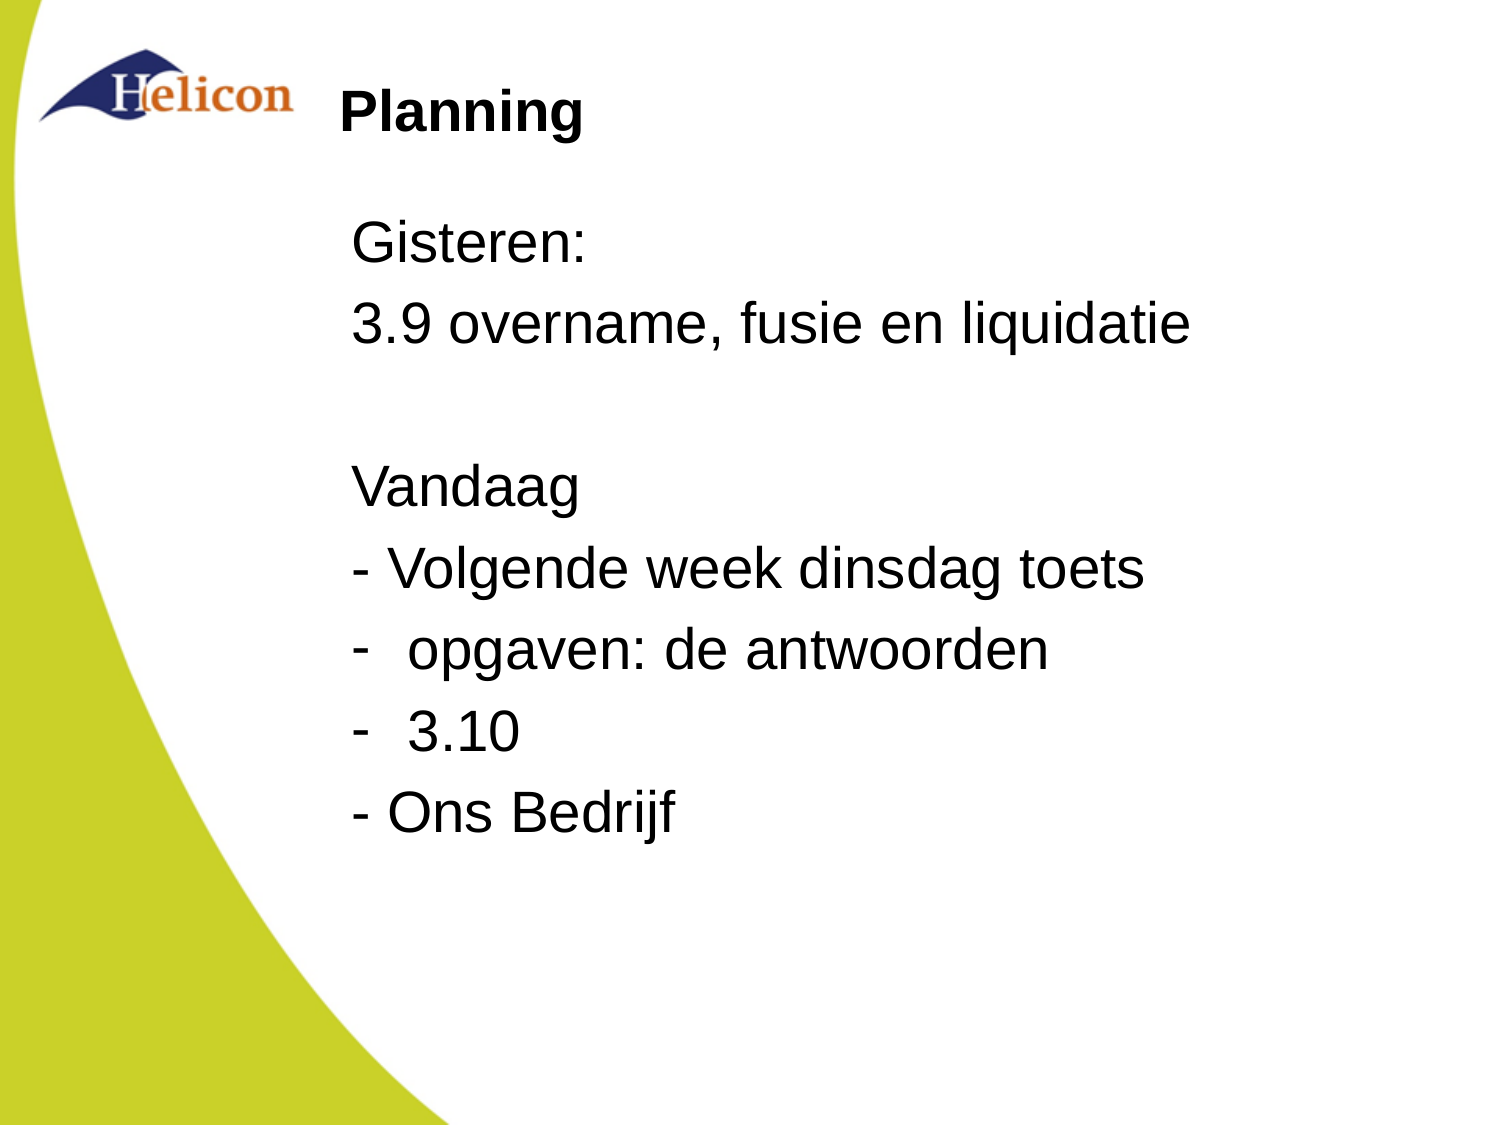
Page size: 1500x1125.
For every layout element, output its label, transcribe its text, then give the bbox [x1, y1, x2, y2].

list Gisteren: 3.9 overname, fusie en liquidatie Vandaag - Volgende week dinsdag toets opgaven: de antwoorden 3.10 - Ons Bedrijf [336, 196, 1425, 1005]
title Planning [324, 54, 1415, 161]
picture [0, 0, 1500, 1125]
